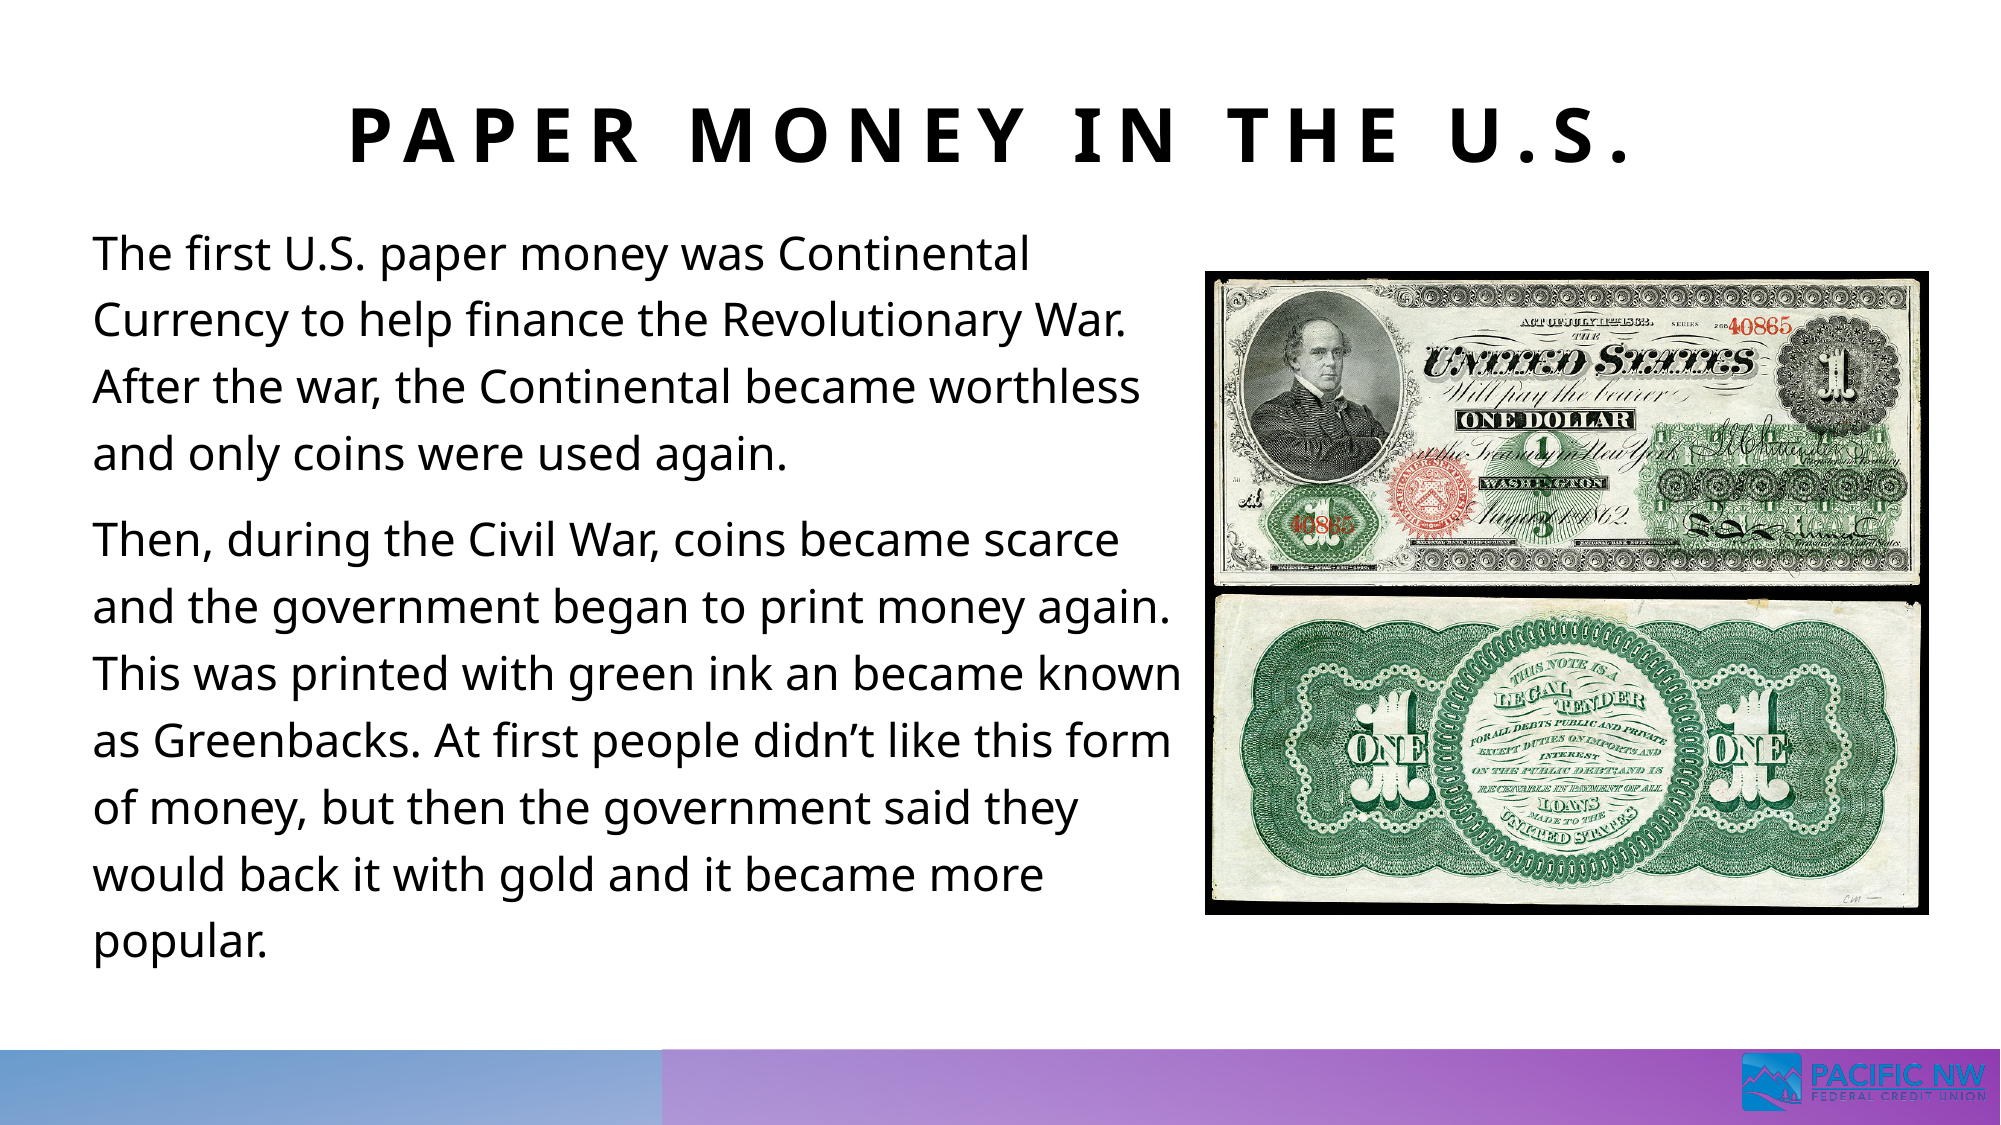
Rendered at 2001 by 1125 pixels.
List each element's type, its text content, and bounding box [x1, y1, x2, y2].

title Paper Money in the U.S. [72, 57, 1905, 178]
list The first U.S. paper money was Continental Currency to help finance the Revolutionary War. After the war, the Continental became worthless and only coins were used again. Then, during the Civil War, coins became scarce and the government began to print money again. This was printed with green ink an became known as Greenbacks. At first people didn’t like this form of money, but then the government said they would back it with gold and it became more popular. [92, 212, 1188, 971]
picture [1742, 1053, 1985, 1111]
picture [1204, 271, 1929, 915]
